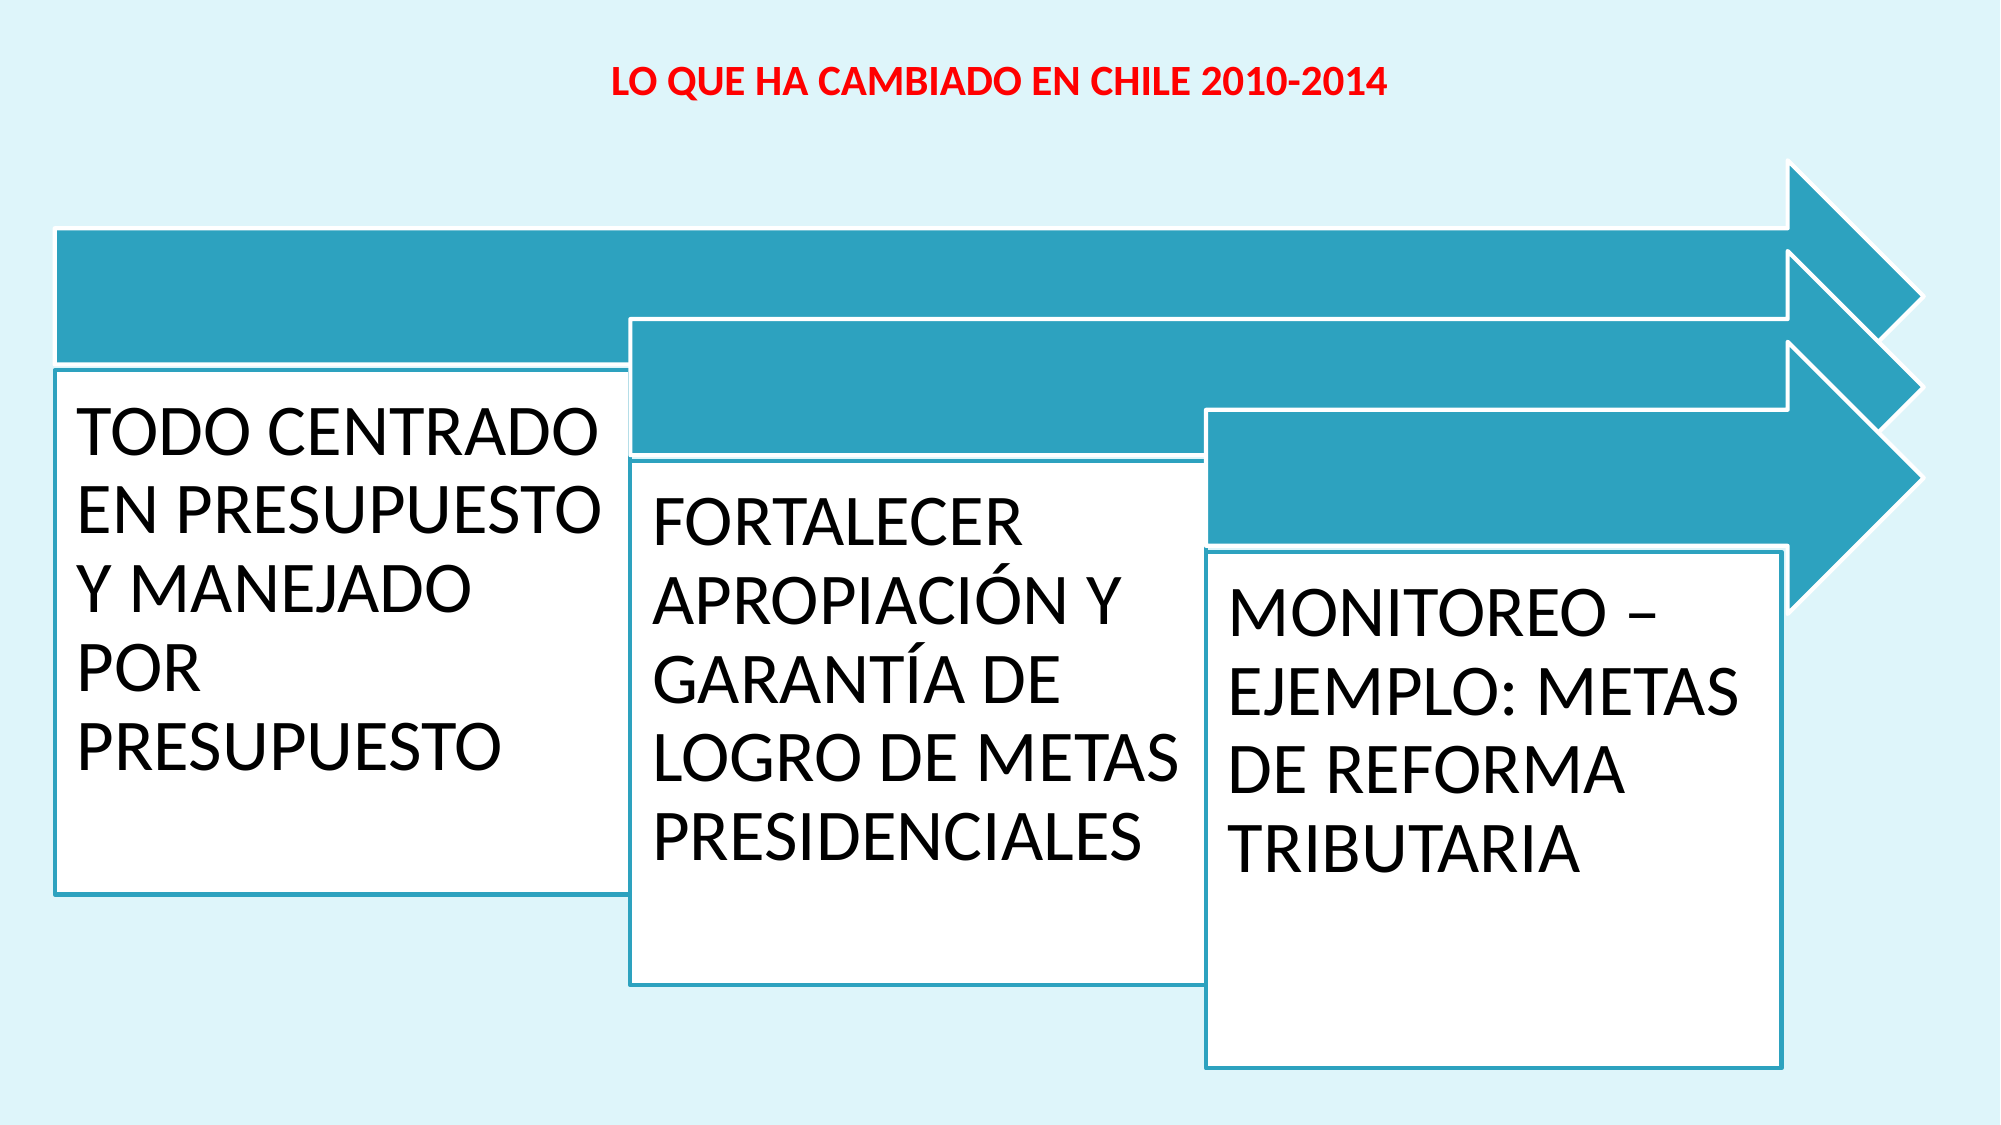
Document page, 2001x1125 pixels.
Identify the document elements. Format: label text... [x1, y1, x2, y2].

title LO QUE HA CAMBIADO EN CHILE 2010-2014 [99, 45, 1900, 112]
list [54, 147, 1924, 1082]
